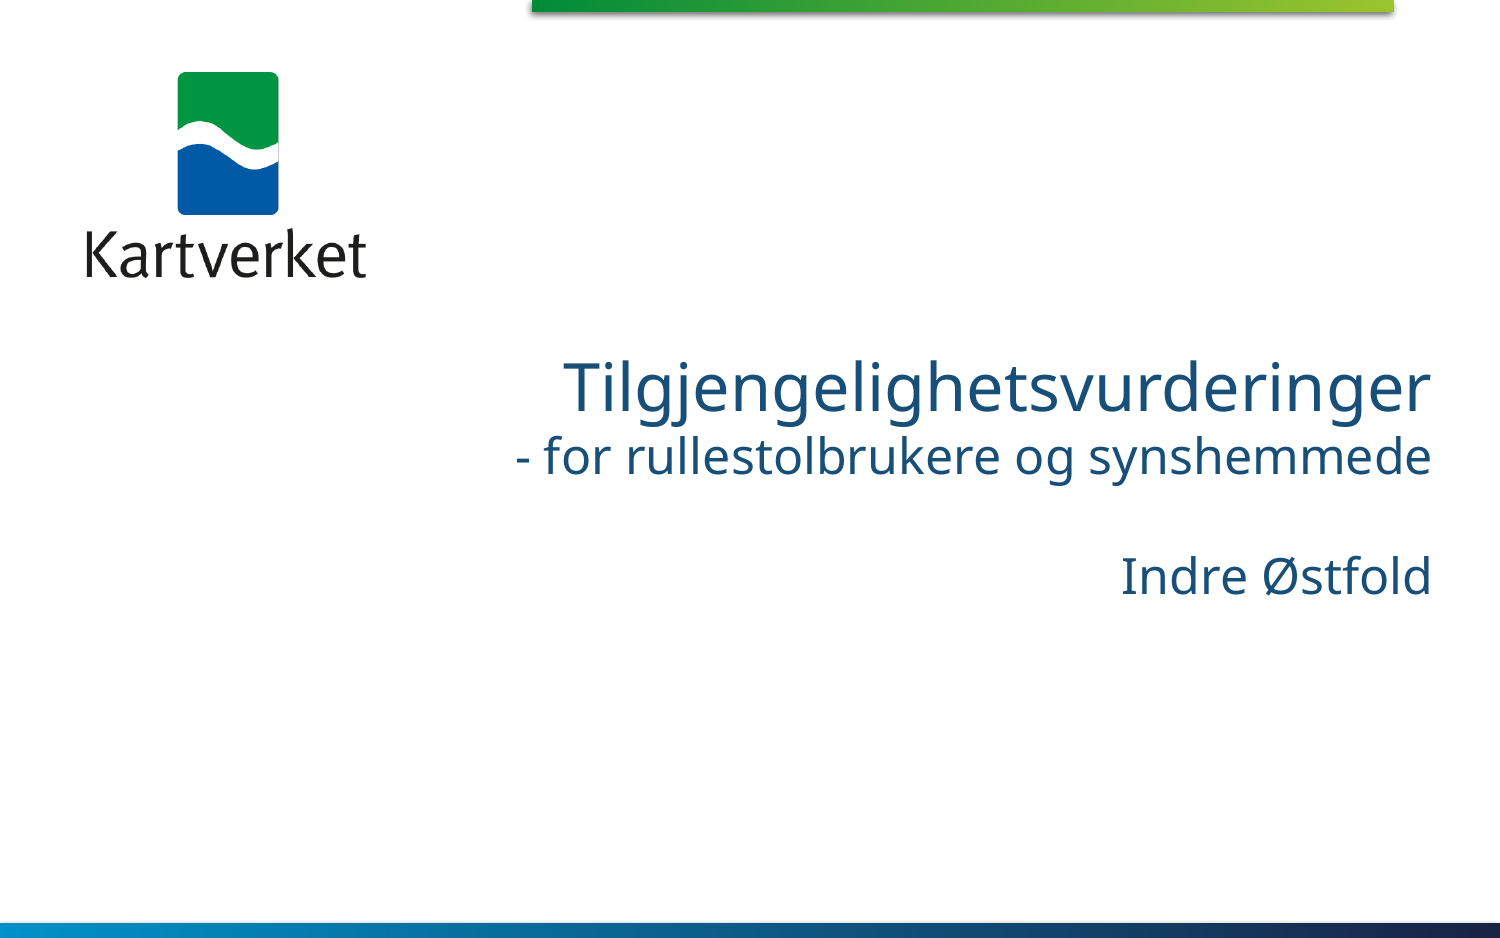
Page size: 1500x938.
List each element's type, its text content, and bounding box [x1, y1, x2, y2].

text_box Tilgjengelighetsvurderinger - for rullestolbrukere og synshemmede Indre Østfold [66, 337, 1449, 613]
